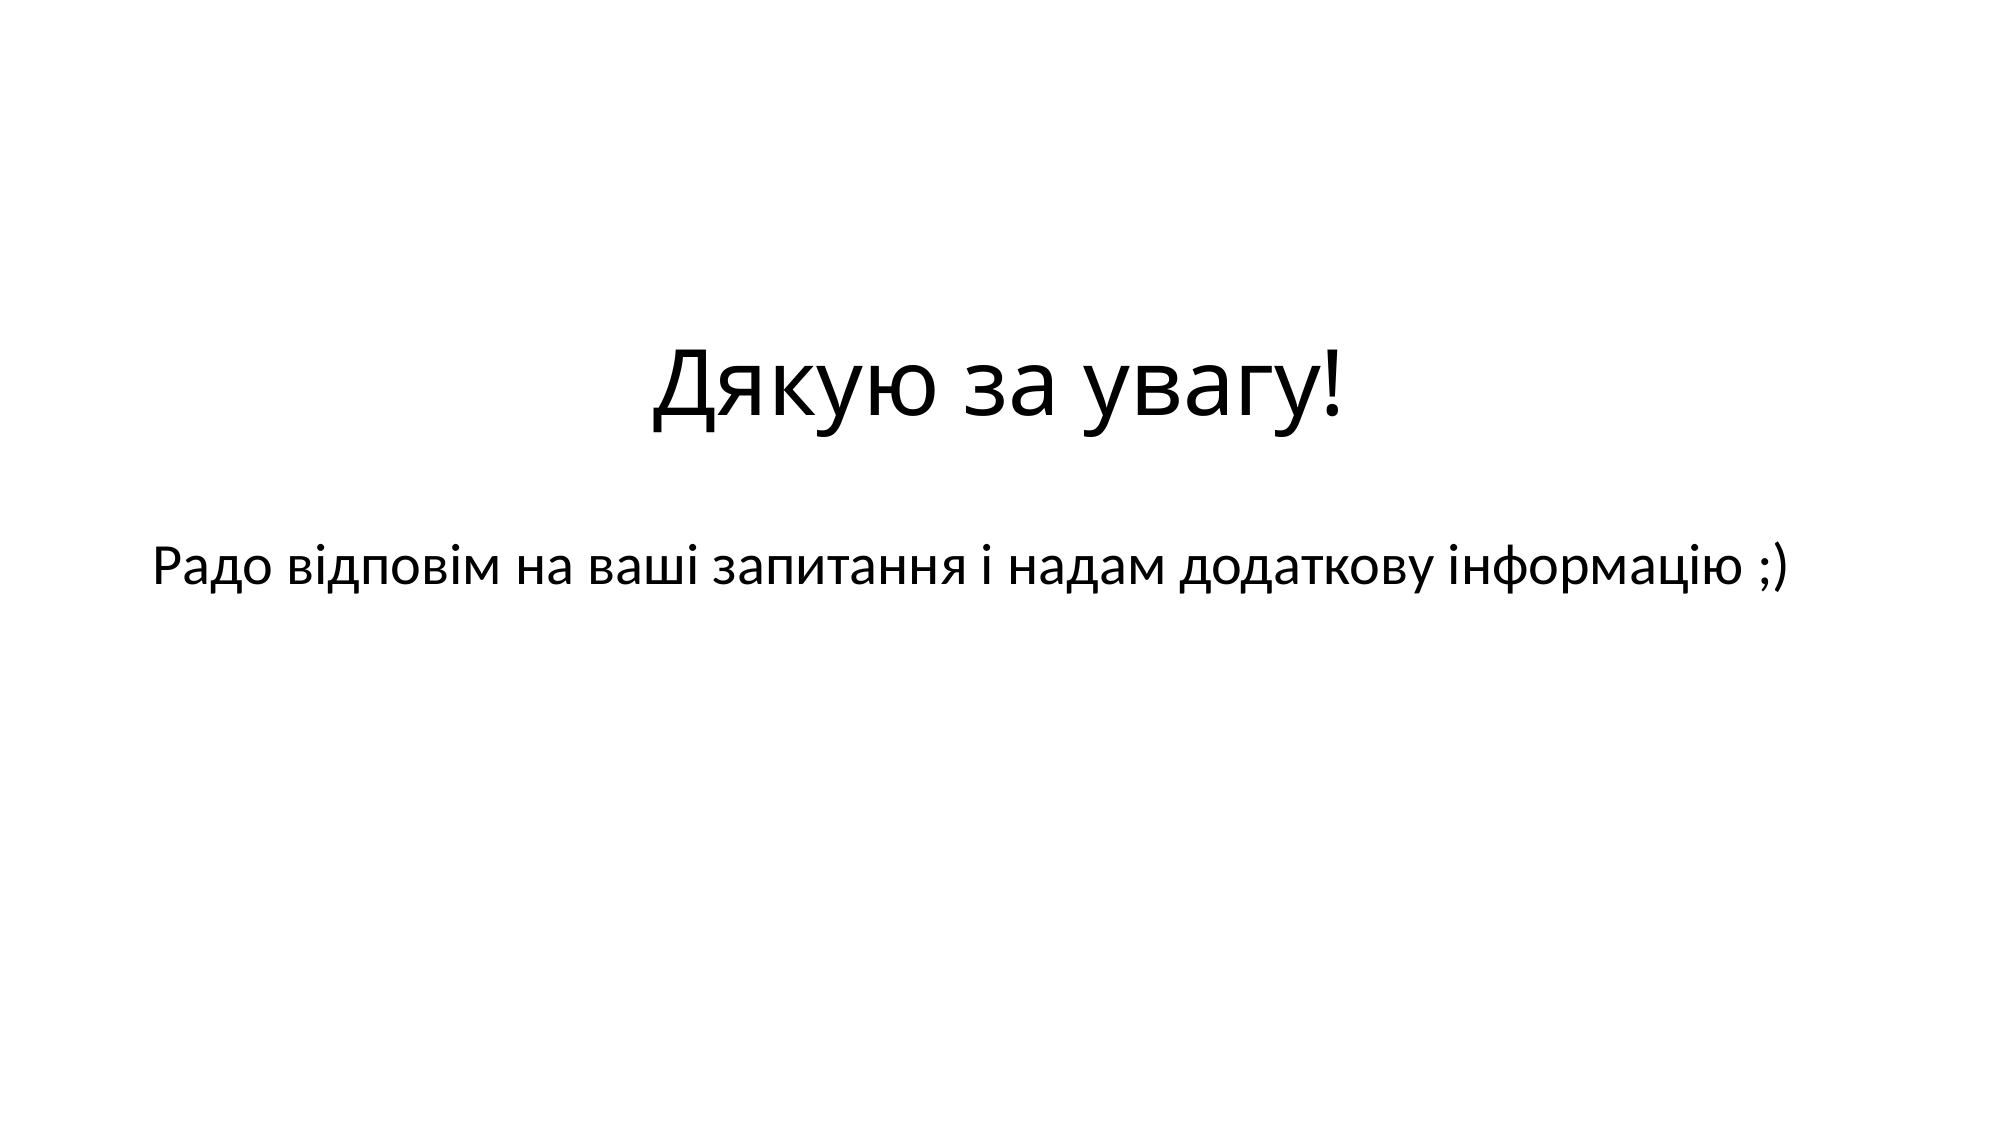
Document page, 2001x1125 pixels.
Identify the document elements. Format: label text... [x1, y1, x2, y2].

list Радо відповім на ваші запитання і надам додаткову інформацію ;) [137, 204, 1863, 919]
